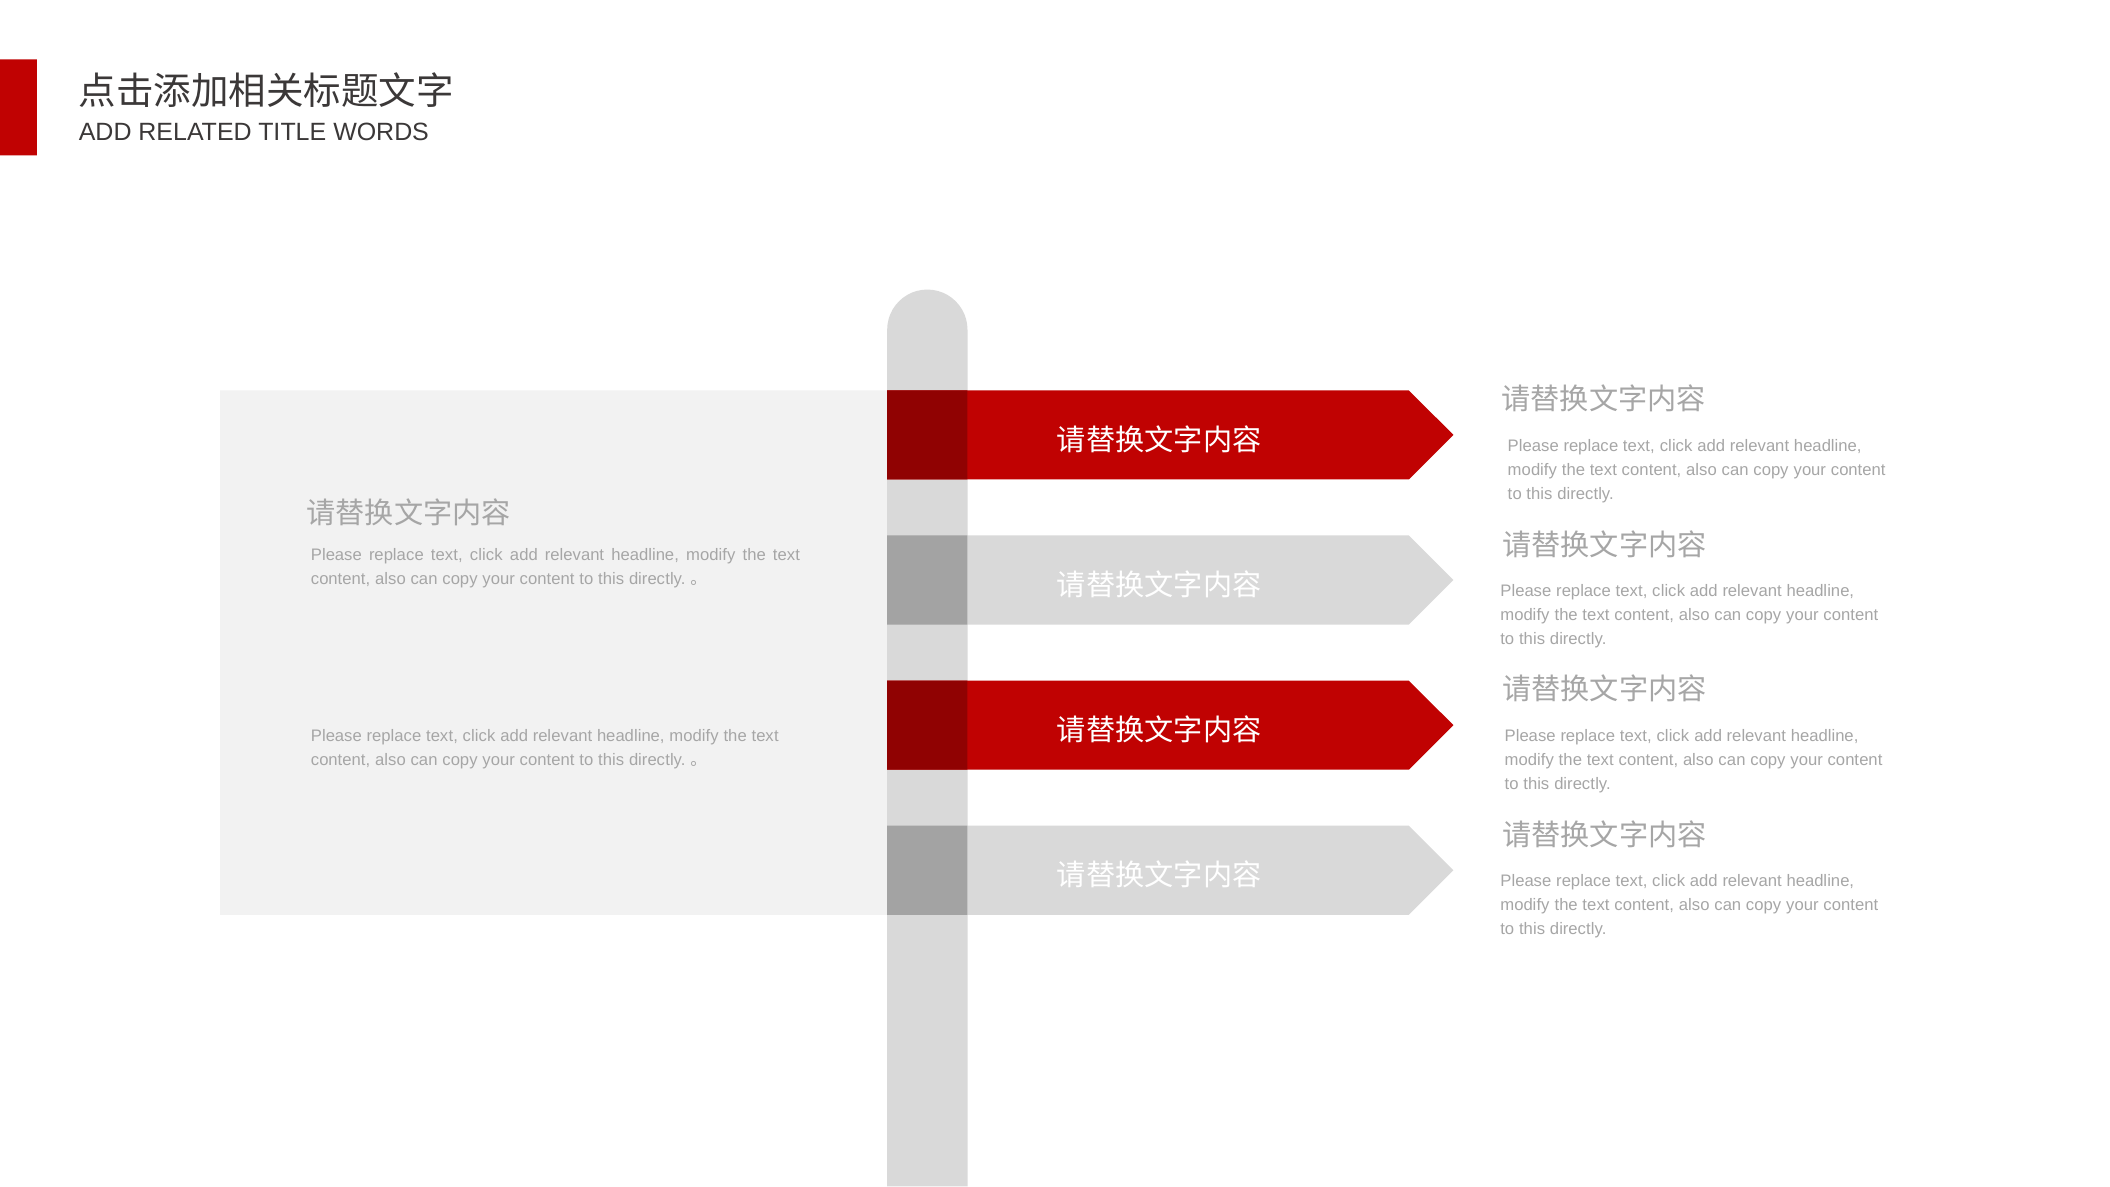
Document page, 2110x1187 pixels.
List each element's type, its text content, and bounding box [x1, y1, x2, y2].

text_box [887, 625, 969, 680]
text_box [887, 480, 969, 535]
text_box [220, 390, 887, 915]
text_box 点击添加相关标题文字 [62, 59, 470, 121]
text_box [886, 288, 969, 390]
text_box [1485, 656, 1900, 800]
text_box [1485, 801, 1896, 945]
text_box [1485, 366, 1903, 510]
text_box ADD RELATED TITLE WORDS [62, 107, 446, 154]
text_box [1485, 511, 1896, 655]
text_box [887, 680, 1454, 770]
text_box [886, 915, 969, 1187]
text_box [887, 535, 1454, 625]
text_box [887, 390, 1454, 480]
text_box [887, 825, 1454, 915]
text_box [887, 770, 969, 825]
